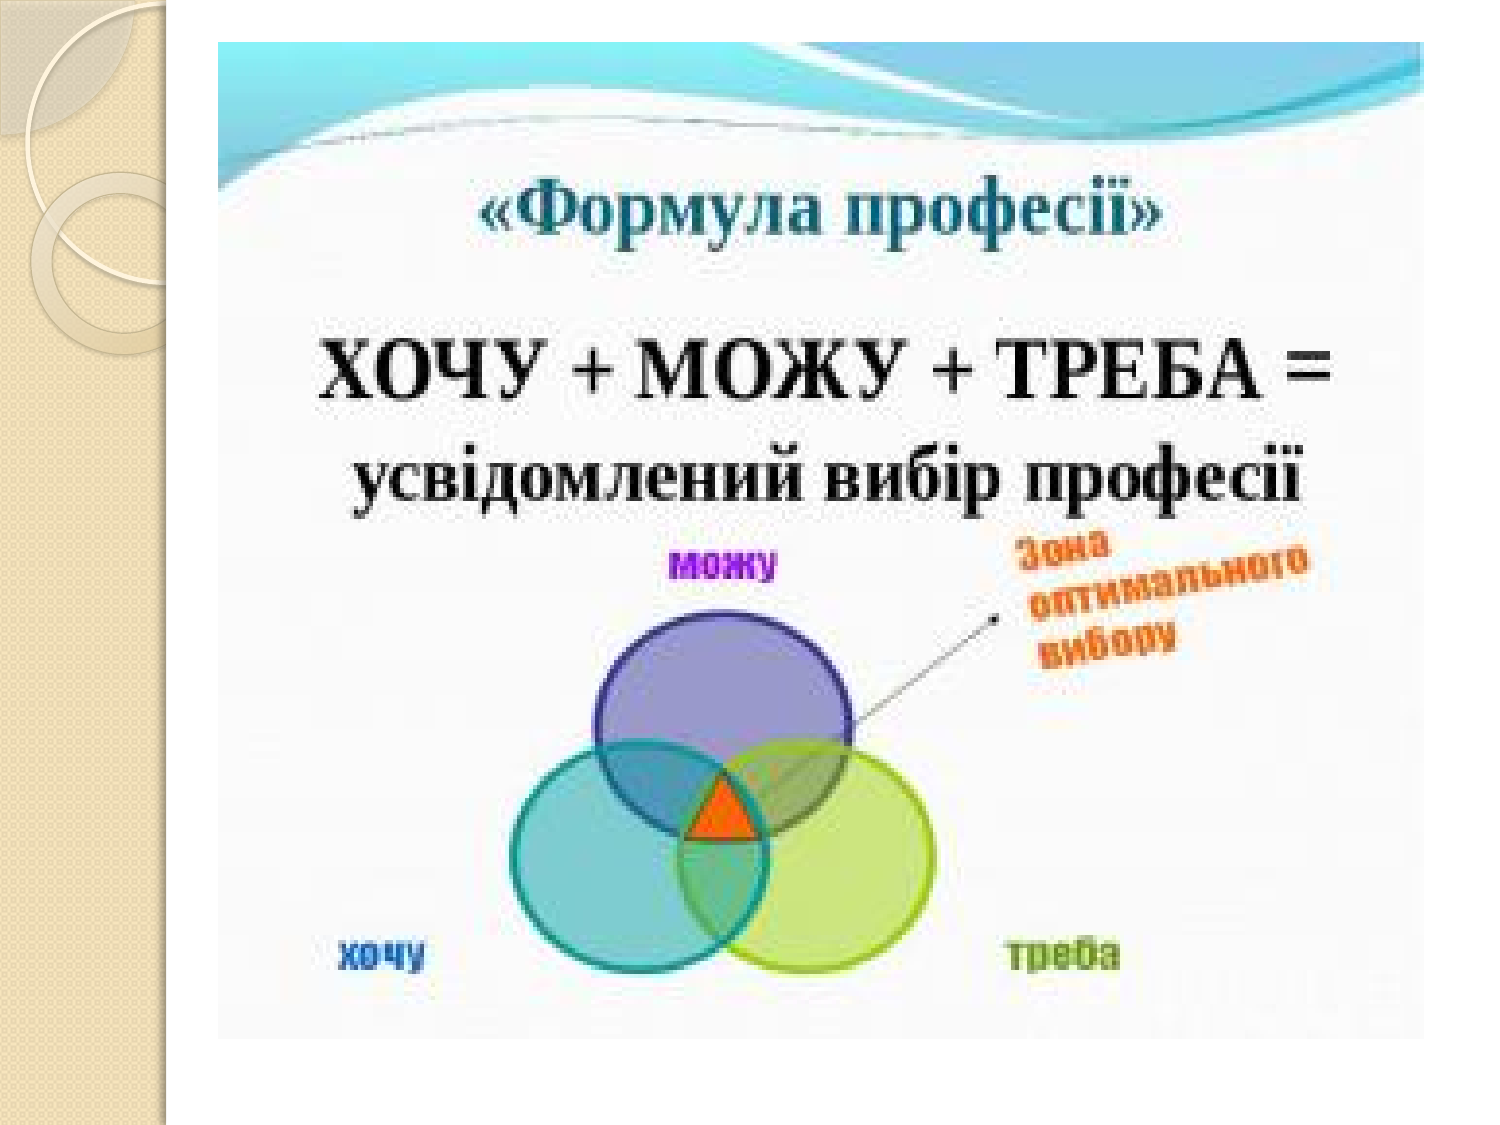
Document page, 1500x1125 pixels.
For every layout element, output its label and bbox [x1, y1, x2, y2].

list [218, 42, 1424, 1039]
